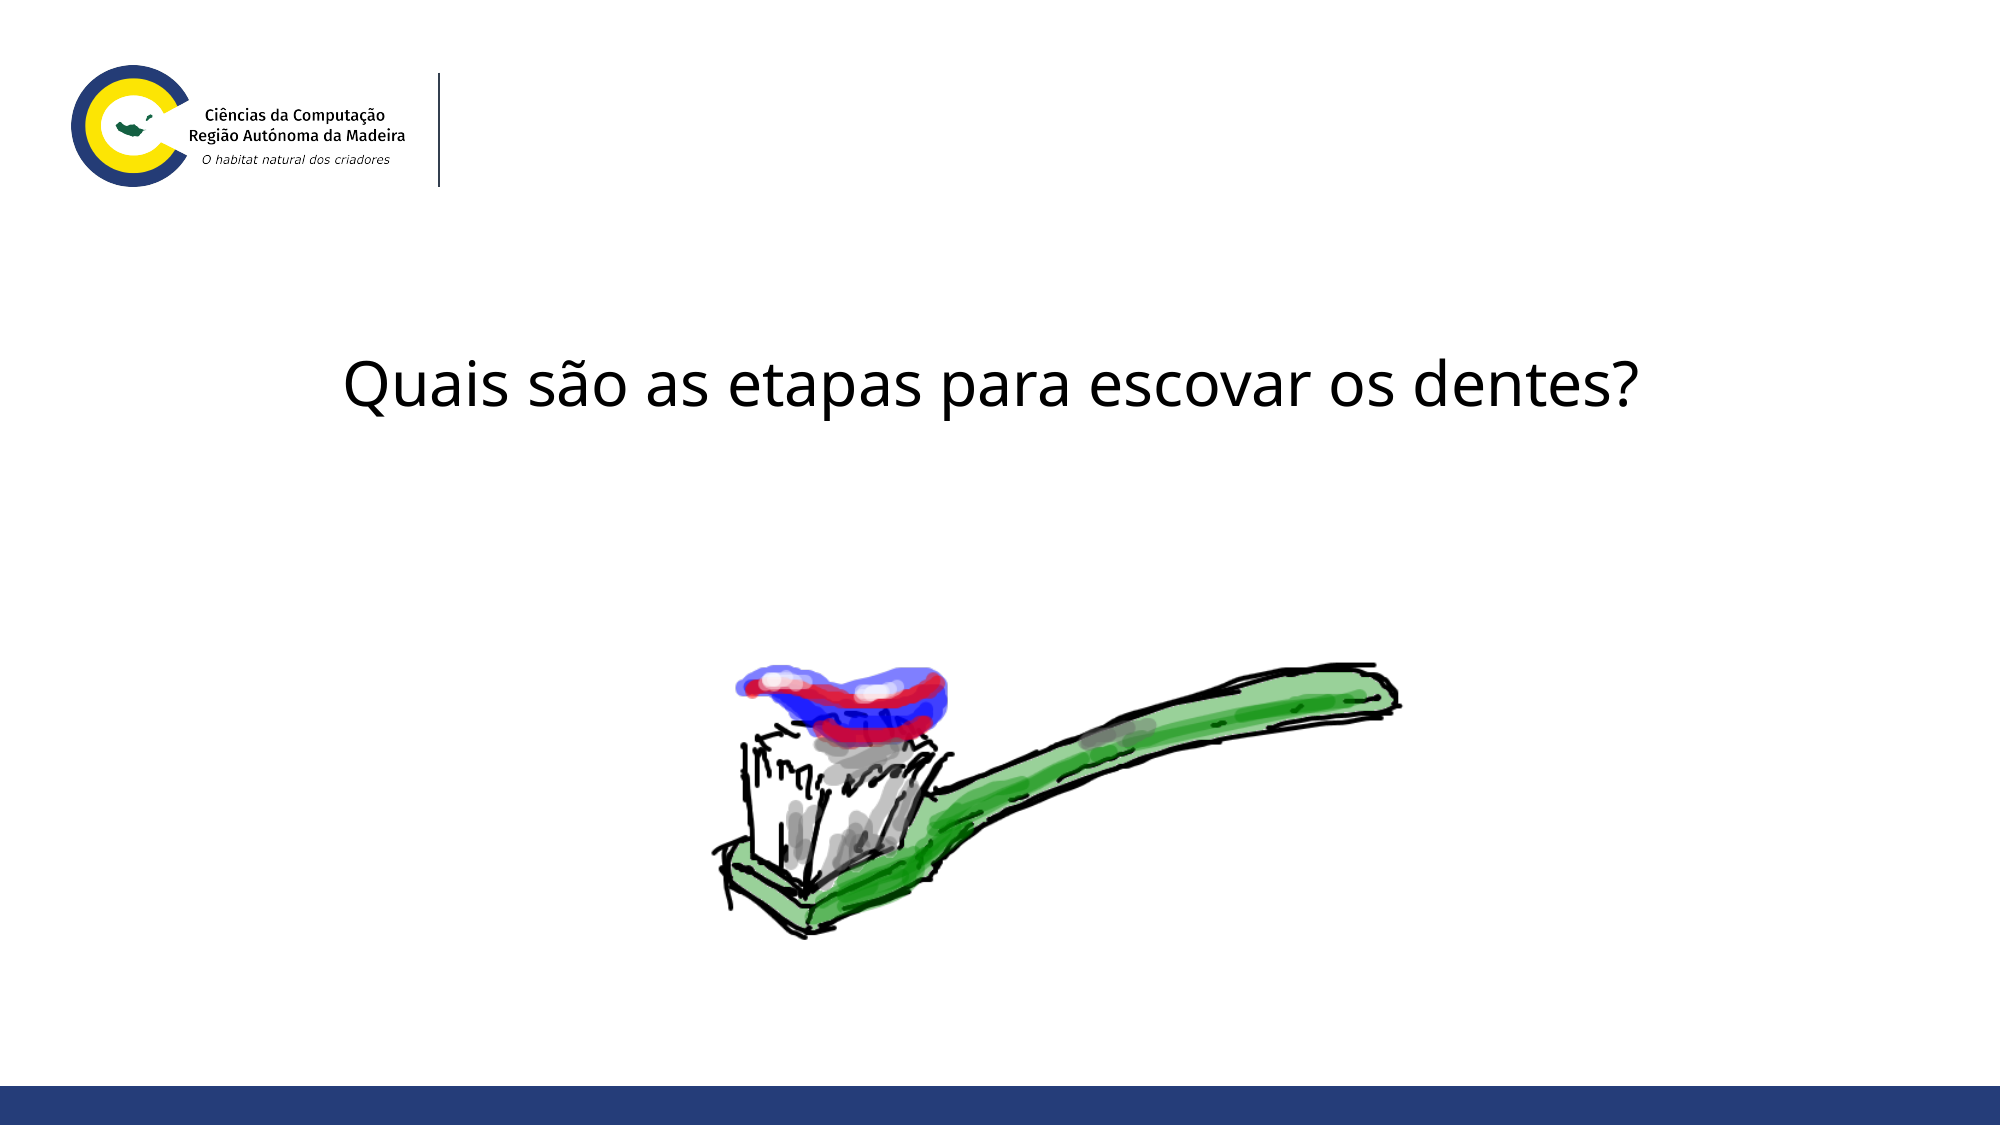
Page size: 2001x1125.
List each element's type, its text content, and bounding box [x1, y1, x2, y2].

picture [625, 562, 1424, 981]
text_box Quais são as etapas para escovar os dentes? [327, 299, 1673, 427]
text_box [71, 65, 440, 188]
text_box [0, 1085, 2000, 1125]
